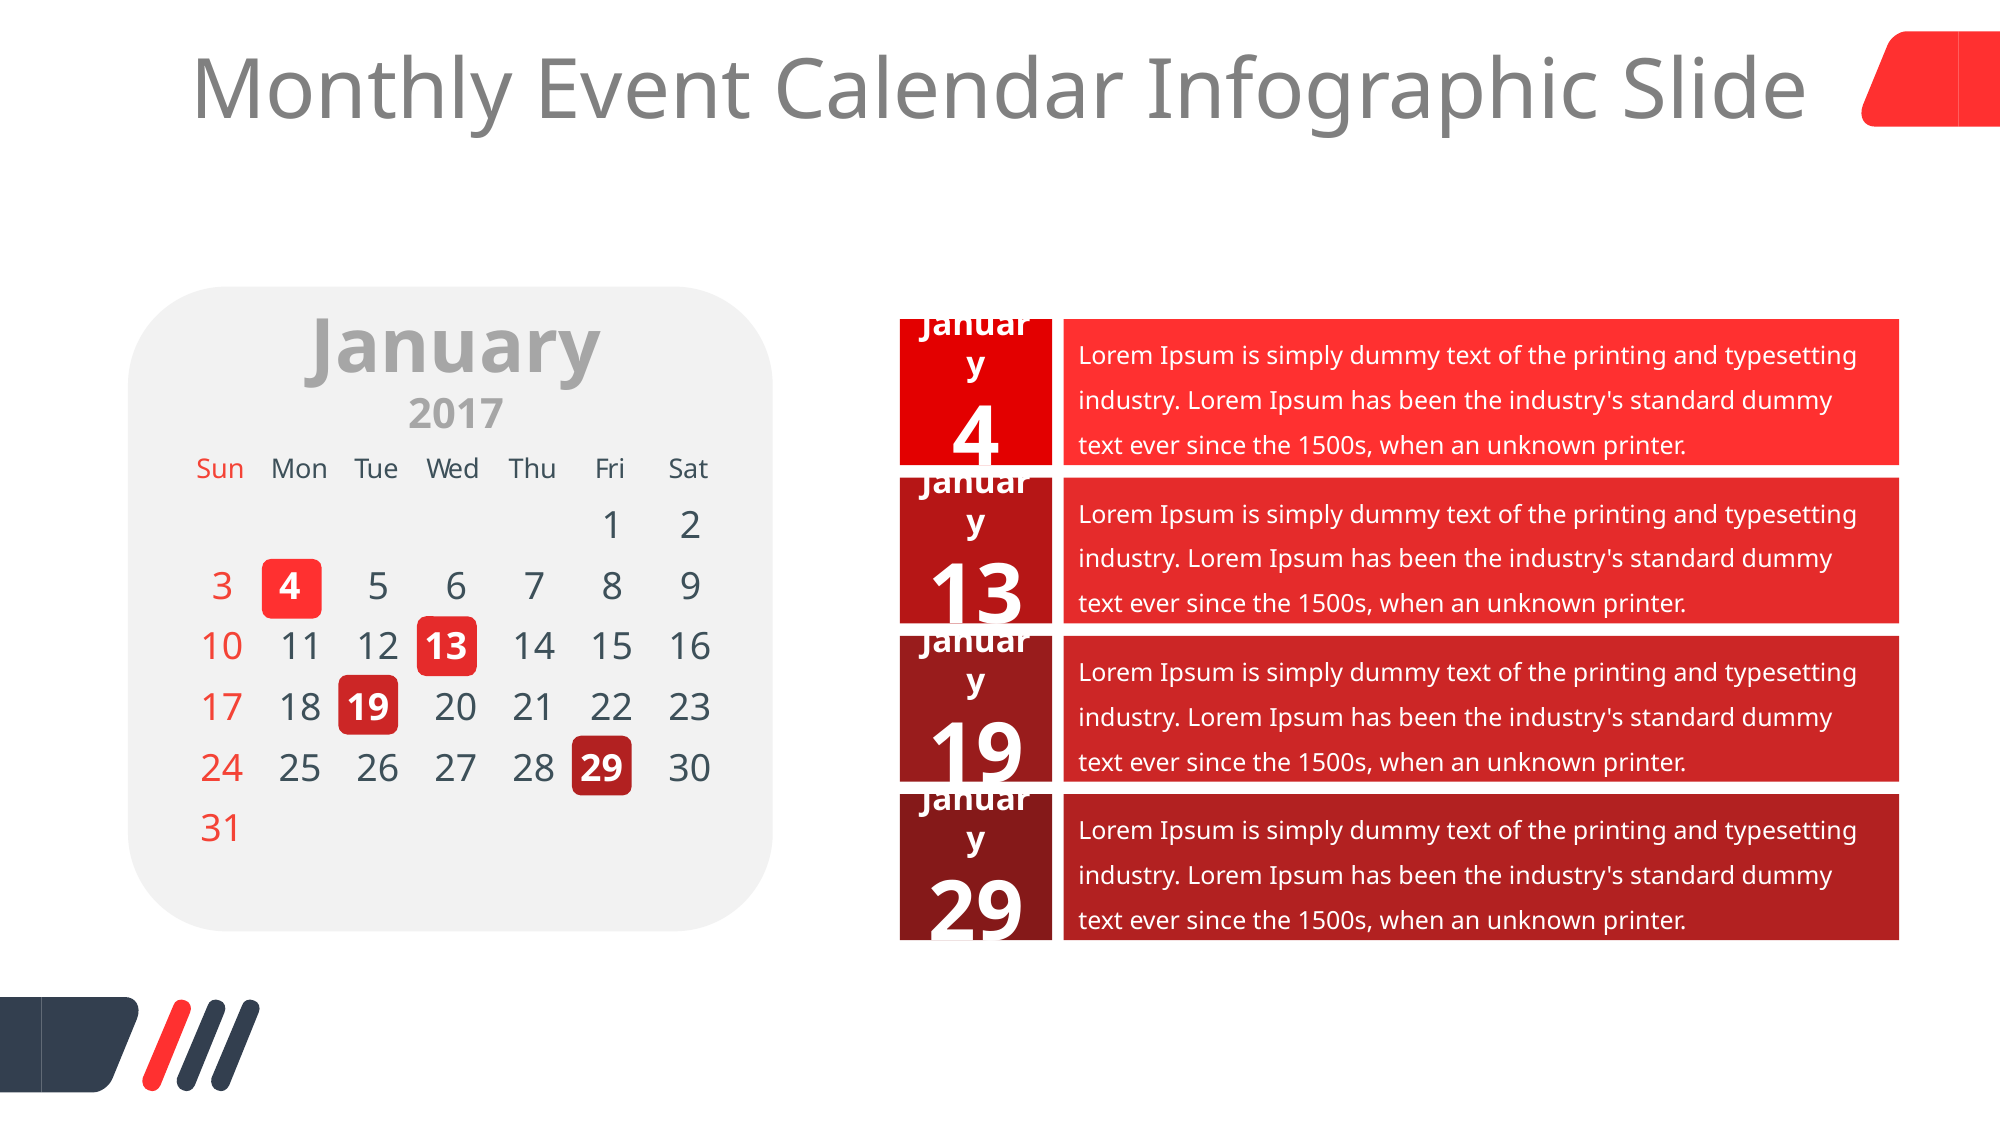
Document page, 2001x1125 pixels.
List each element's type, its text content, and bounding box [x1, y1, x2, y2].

text_box Lorem Ipsum is simply dummy text of the printing and typesetting industry. Lorem Ipsum has been the industry's standard dummy text ever since the 1500s, when an unknown printer. [1063, 318, 1900, 466]
text_box Lorem Ipsum is simply dummy text of the printing and typesetting industry. Lorem Ipsum has been the industry's standard dummy text ever since the 1500s, when an unknown printer. [1063, 476, 1900, 624]
text_box Lorem Ipsum is simply dummy text of the printing and typesetting industry. Lorem Ipsum has been the industry's standard dummy text ever since the 1500s, when an unknown printer. [1063, 635, 1900, 783]
text_box Monthly Event Calendar Infographic Slide [175, 28, 1825, 143]
text_box January 4 [899, 318, 1053, 466]
text_box January 29 [899, 793, 1053, 941]
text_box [127, 286, 773, 932]
text_box January 13 [899, 476, 1053, 624]
text_box Lorem Ipsum is simply dummy text of the printing and typesetting industry. Lorem Ipsum has been the industry's standard dummy text ever since the 1500s, when an unknown printer. [1063, 793, 1900, 941]
text_box January 19 [899, 635, 1053, 783]
